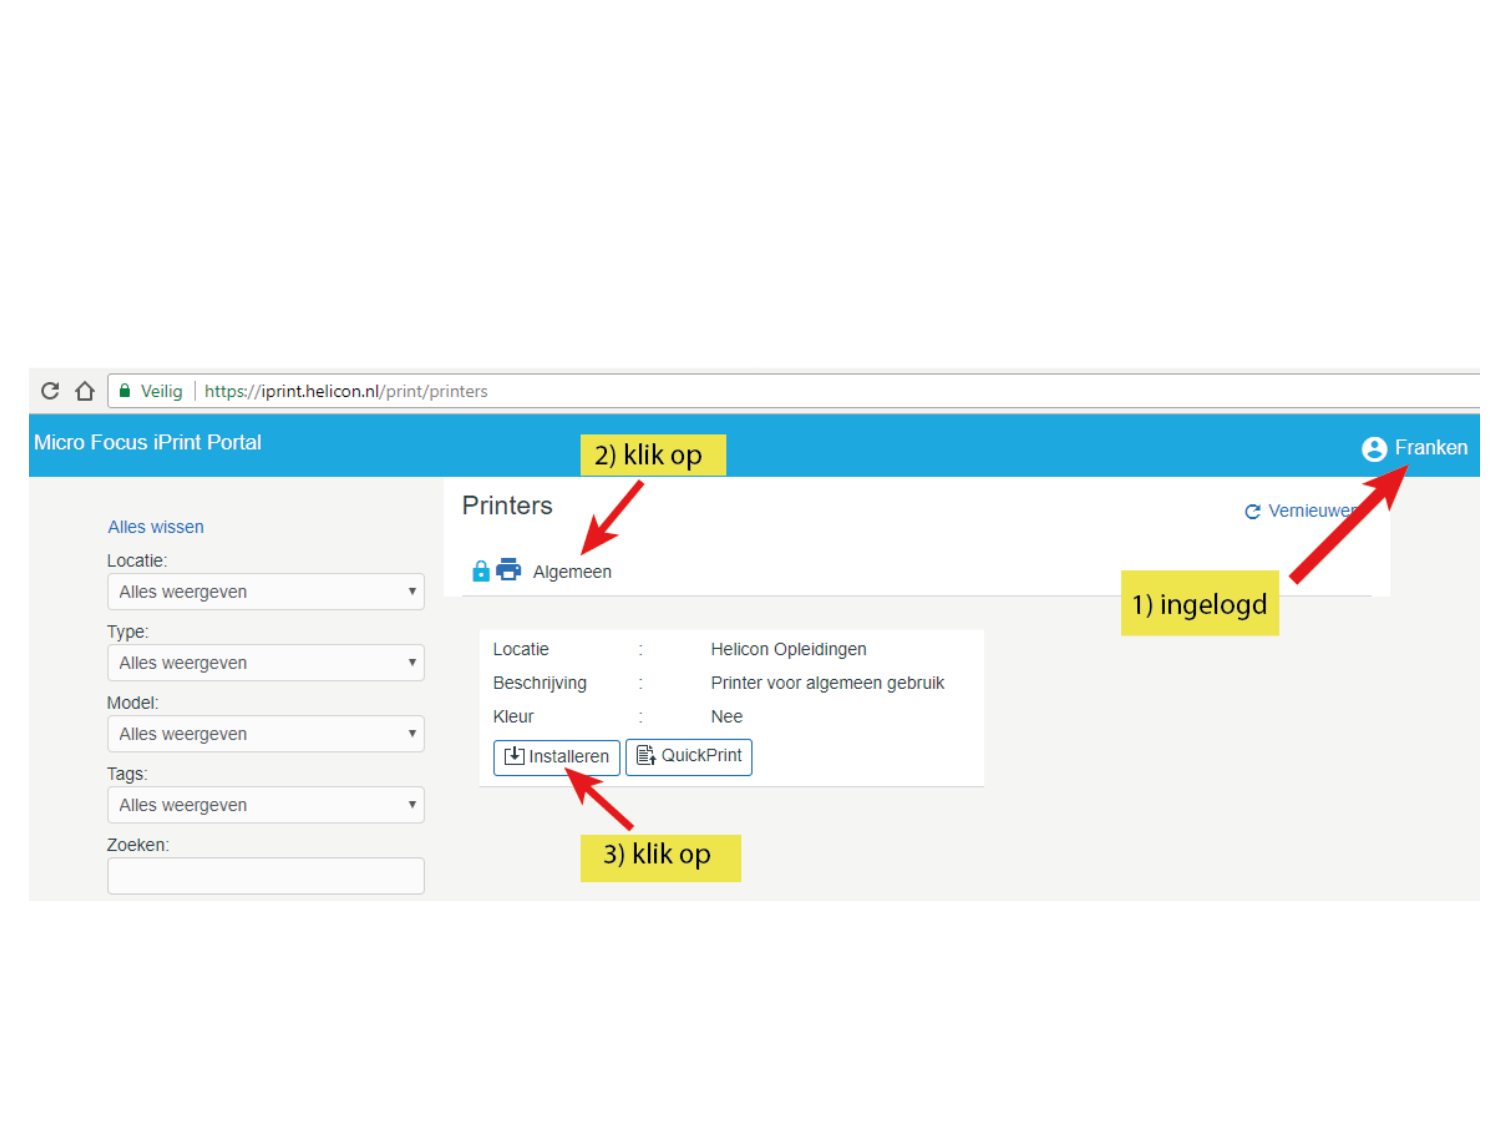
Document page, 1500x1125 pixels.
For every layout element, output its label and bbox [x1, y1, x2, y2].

picture [29, 361, 1481, 902]
